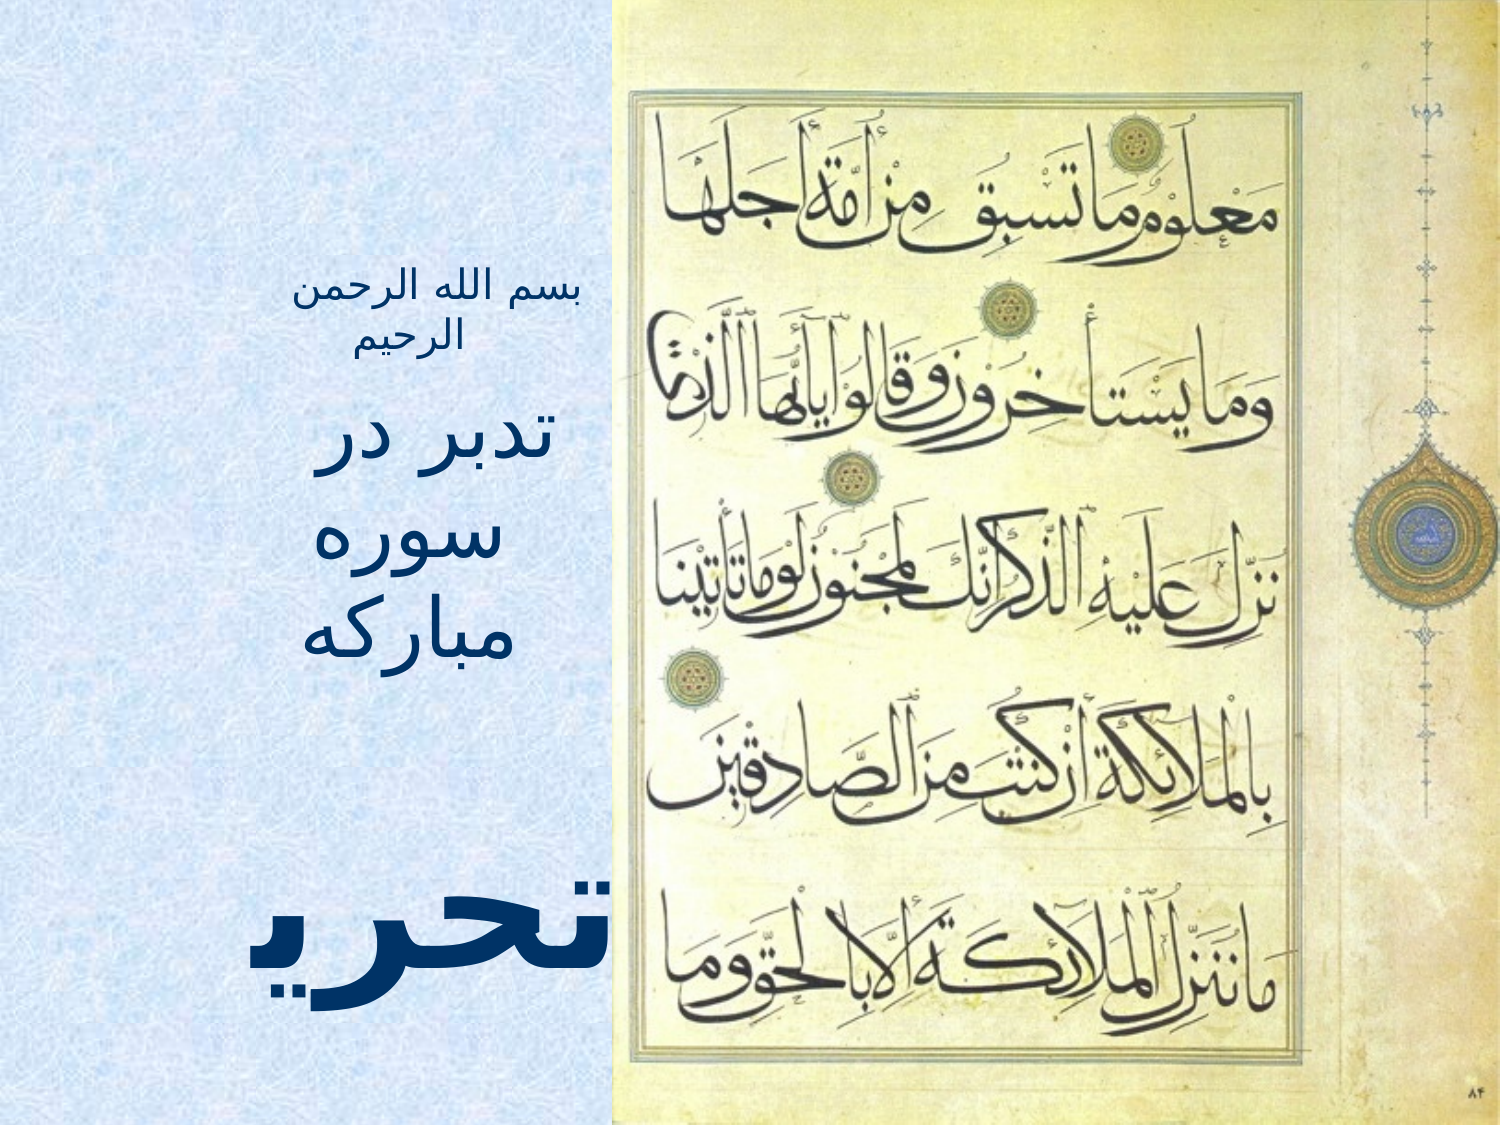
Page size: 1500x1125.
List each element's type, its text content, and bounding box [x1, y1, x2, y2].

picture [0, 0, 1500, 1125]
text_box بسم الله الرحمن الرحیم تدبر در سوره مبارکه تحریم [225, 249, 607, 900]
